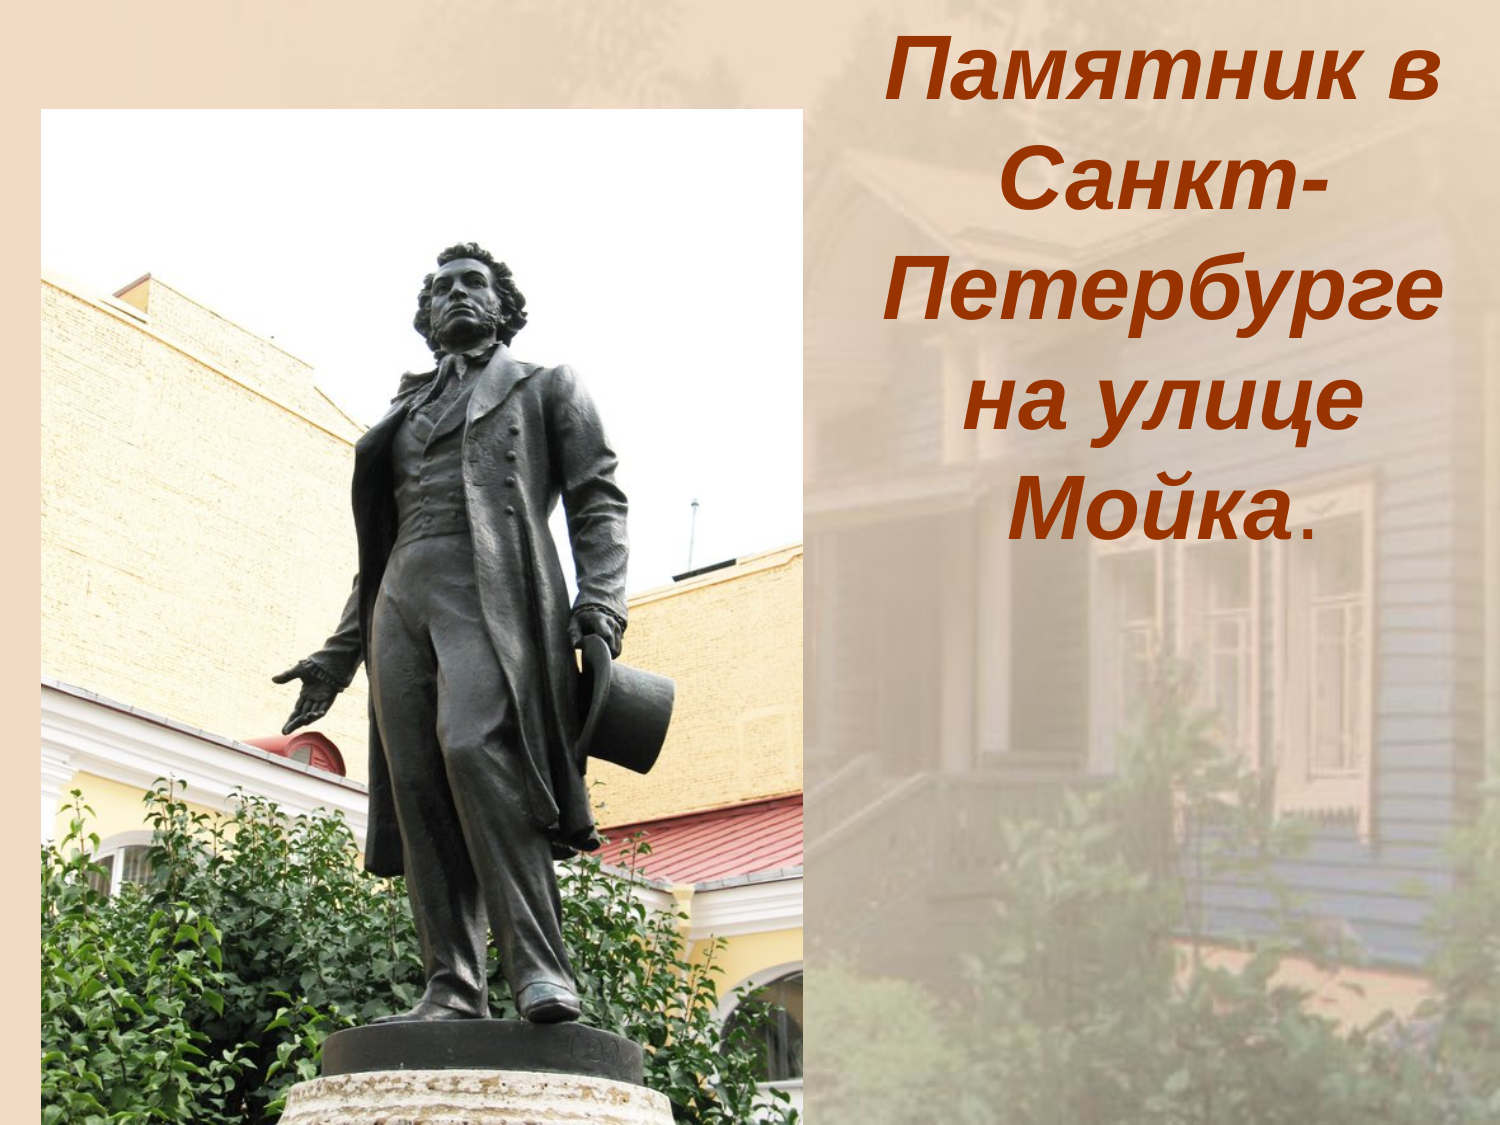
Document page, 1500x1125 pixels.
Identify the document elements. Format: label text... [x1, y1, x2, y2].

title Памятник в Санкт-Петербурге на улице Мойка. [856, 30, 1473, 646]
picture [0, 0, 1500, 1125]
